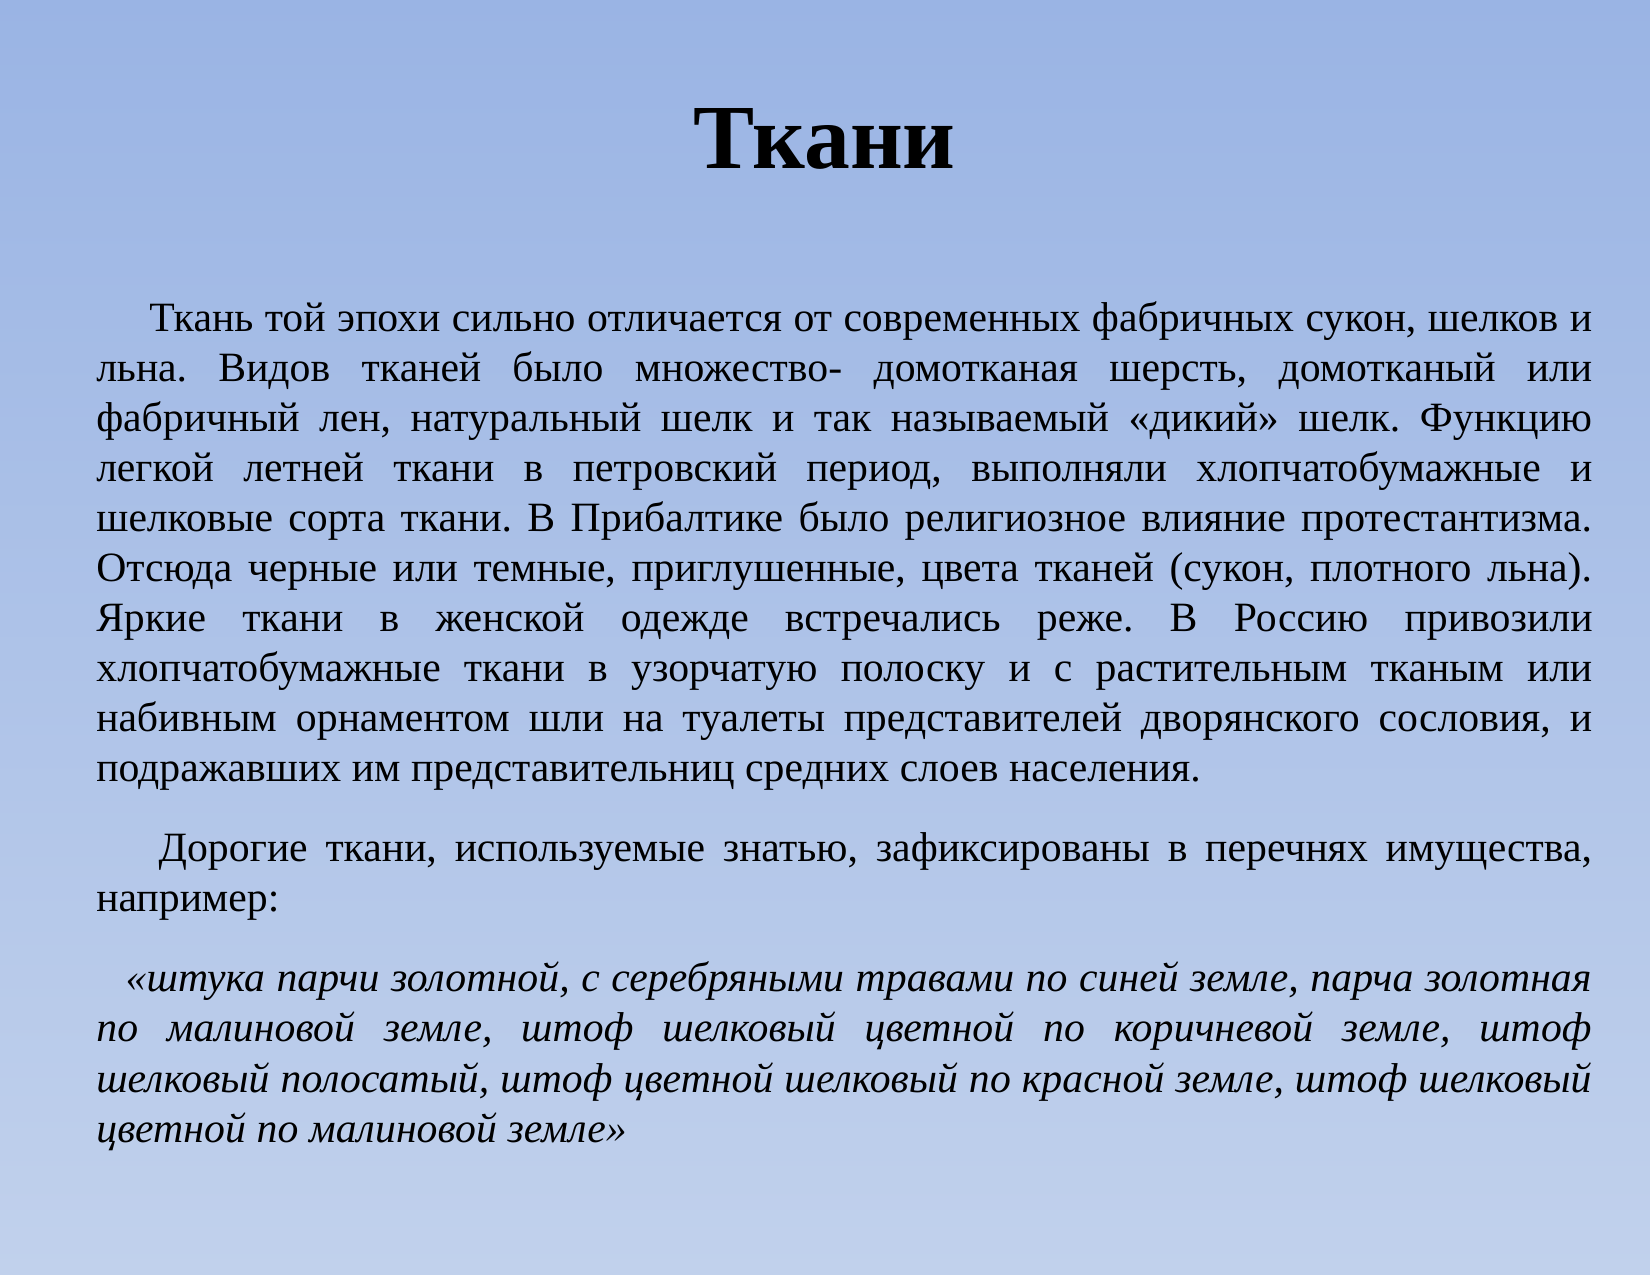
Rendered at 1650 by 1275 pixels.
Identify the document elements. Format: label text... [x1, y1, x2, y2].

subtitle Ткань той эпохи сильно отличается от современных фабричных сукон, шелков и льна. Видов тканей было множество- домотканая шерсть, домотканый или фабричный лен, натуральный шелк и так называемый «дикий» шелк. Функцию легкой летней ткани в петровский период, выполняли хлопчатобумажные и шелковые сорта ткани. В Прибалтике было религиозное влияние протестантизма. Отсюда черные или темные, приглушенные, цвета тканей (сукон, плотного льна). Яркие ткани в женской одежде встречались реже. В Россию привозили хлопчатобумажные ткани в узорчатую полоску и с растительным тканым или набивным орнаментом шли на туалеты представителей дворянского сословия, и подражавших им представительниц средних слоев населения. Дорогие ткани, используемые знатью, зафиксированы в перечнях имущества, например: «штука парчи золотной, с серебряными травами по синей земле, парча золотная по малиновой земле, штоф шелковый цветной по коричневой земле, штоф шелковый полосатый, штоф цветной шелковый по красной земле, штоф шелковый цветной по малиновой земле» [33, 212, 1593, 1229]
title Ткани [82, 0, 1568, 264]
